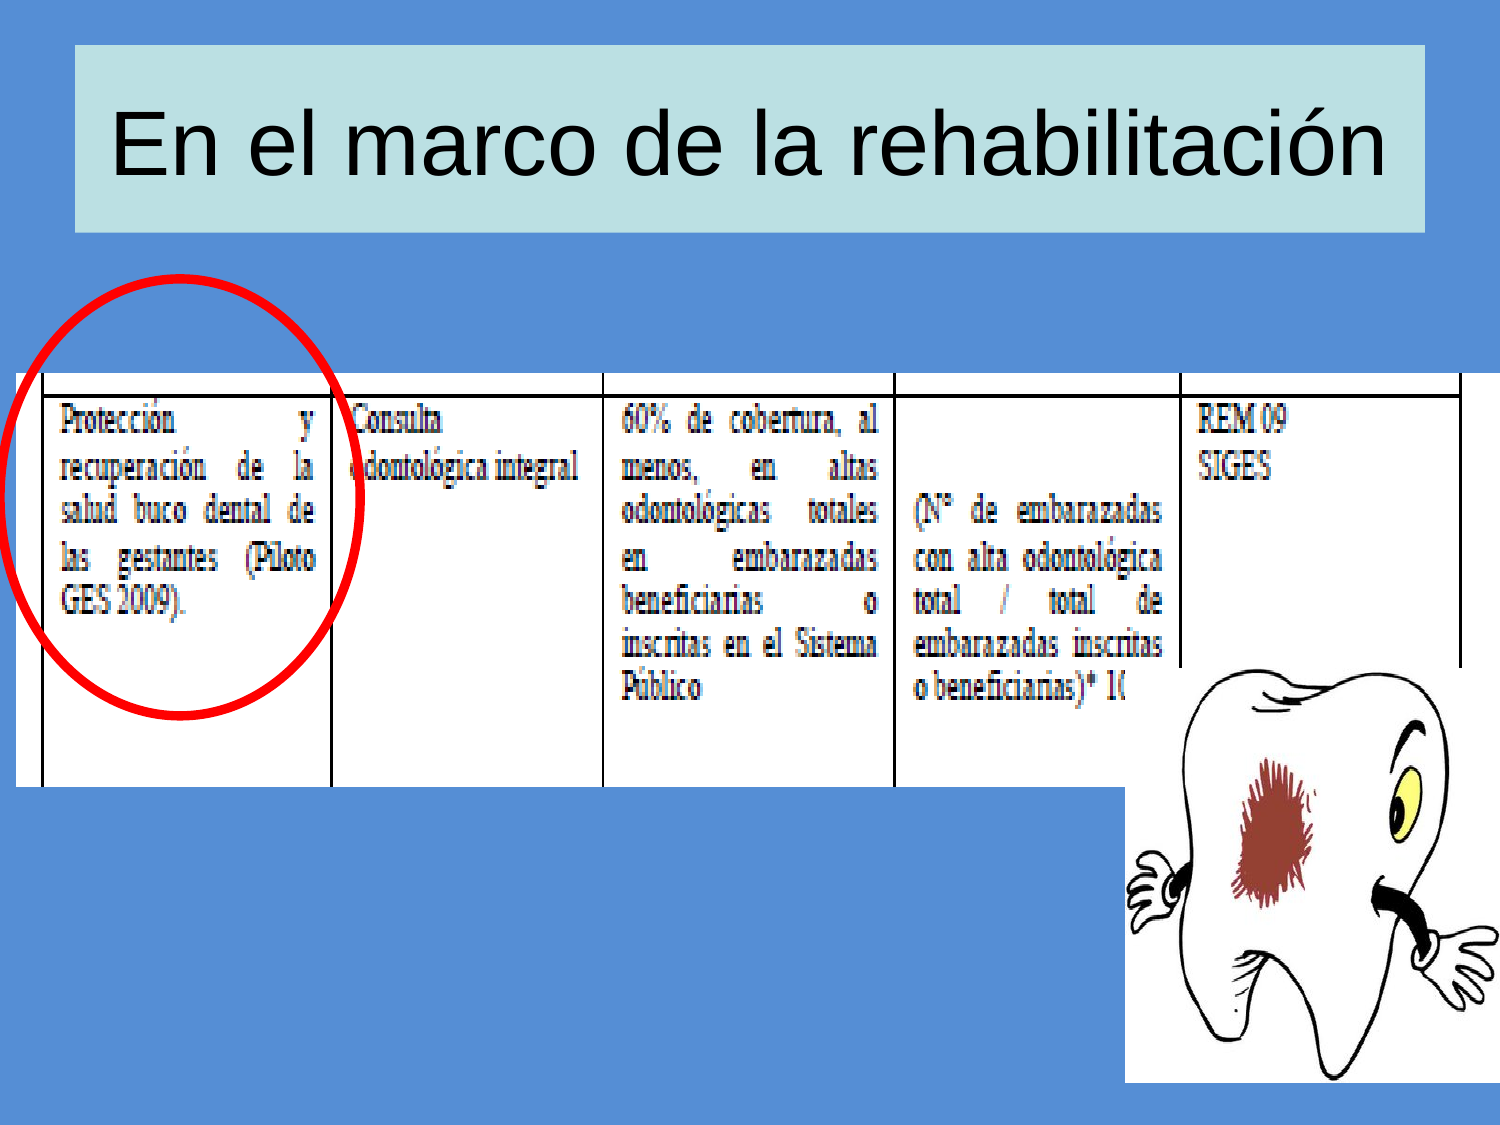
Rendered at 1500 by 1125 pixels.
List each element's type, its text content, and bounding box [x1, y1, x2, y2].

text_box [30, 276, 330, 371]
text_box [0, 418, 10, 577]
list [15, 373, 1500, 788]
picture [1124, 668, 1500, 1083]
title En el marco de la rehabilitación [74, 44, 1426, 233]
